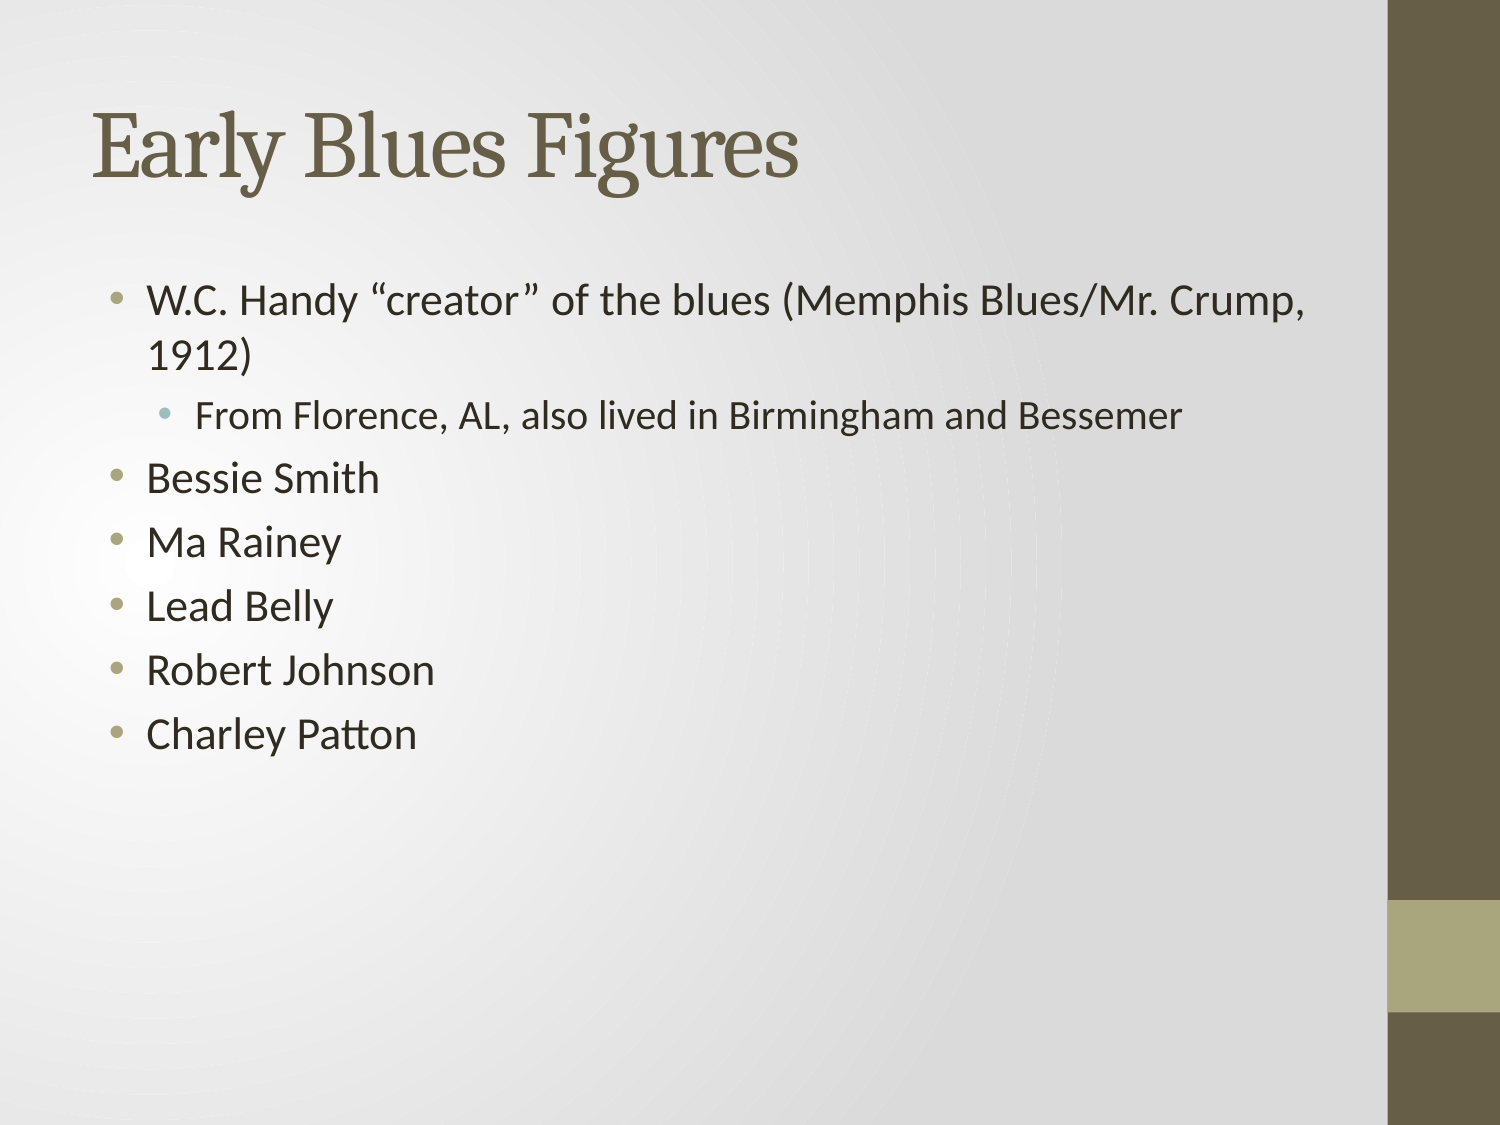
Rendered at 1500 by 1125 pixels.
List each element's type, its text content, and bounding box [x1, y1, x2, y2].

list W.C. Handy “creator” of the blues (Memphis Blues/Mr. Crump, 1912) From Florence, AL, also lived in Birmingham and Bessemer Bessie Smith Ma Rainey Lead Belly Robert Johnson Charley Patton [75, 262, 1325, 1050]
title Early Blues Figures [75, 45, 1325, 233]
